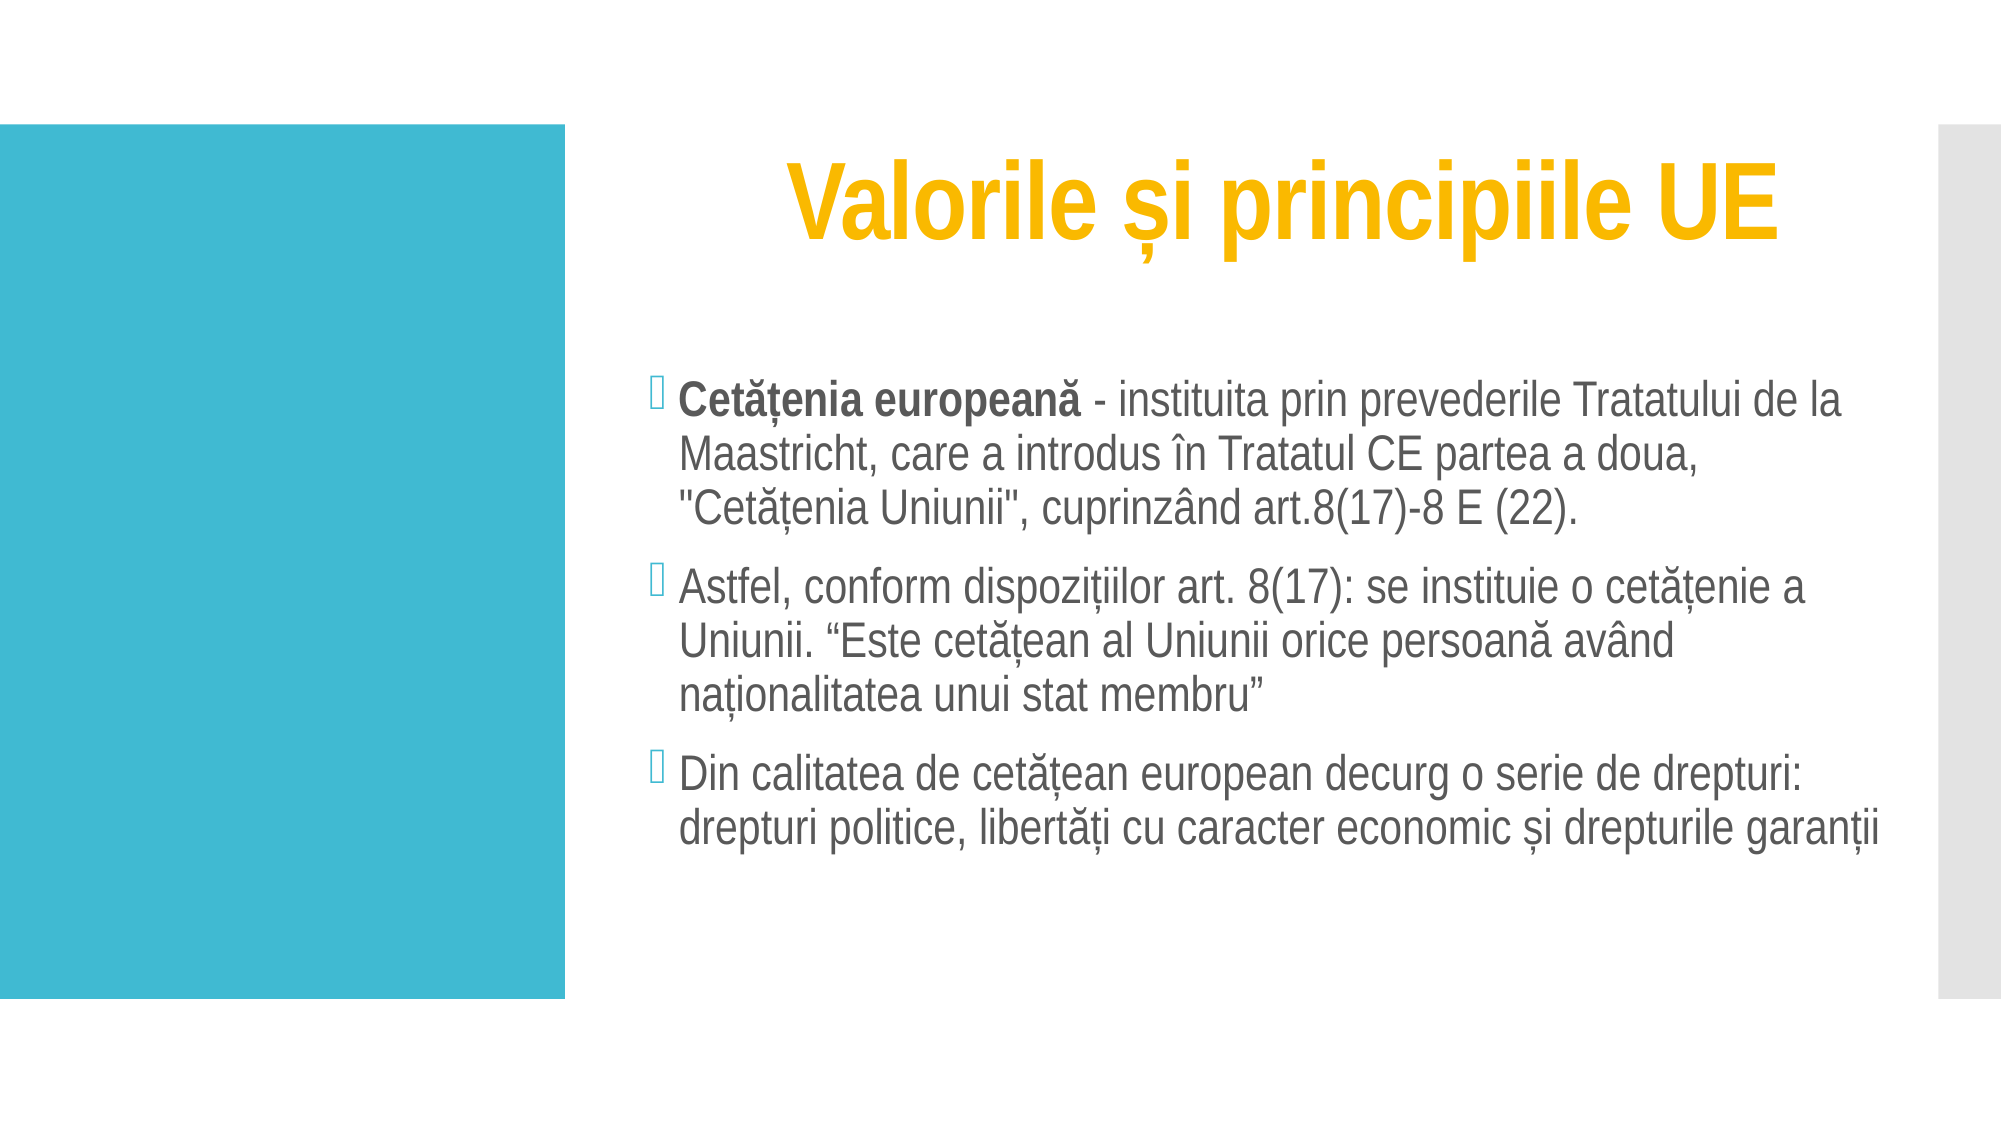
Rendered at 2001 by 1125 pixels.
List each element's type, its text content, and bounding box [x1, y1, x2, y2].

list Cetățenia europeană - instituita prin prevederile Tratatului de la Maastricht, care a introdus în Tratatul CE partea a doua, "Cetățenia Uniunii", cuprinzând art.8(17)-8 E (22). Astfel, conform dispozițiilor art. 8(17): se instituie o cetățenie a Uniunii. “Este cetățean al Uniunii orice persoană având naționalitatea unui stat membru” Din calitatea de cetățean european decurg o serie de drepturi: drepturi politice, libertăți cu caracter economic și drepturile garanții [633, 331, 1910, 968]
title Valorile și principiile UE [771, 120, 1803, 288]
